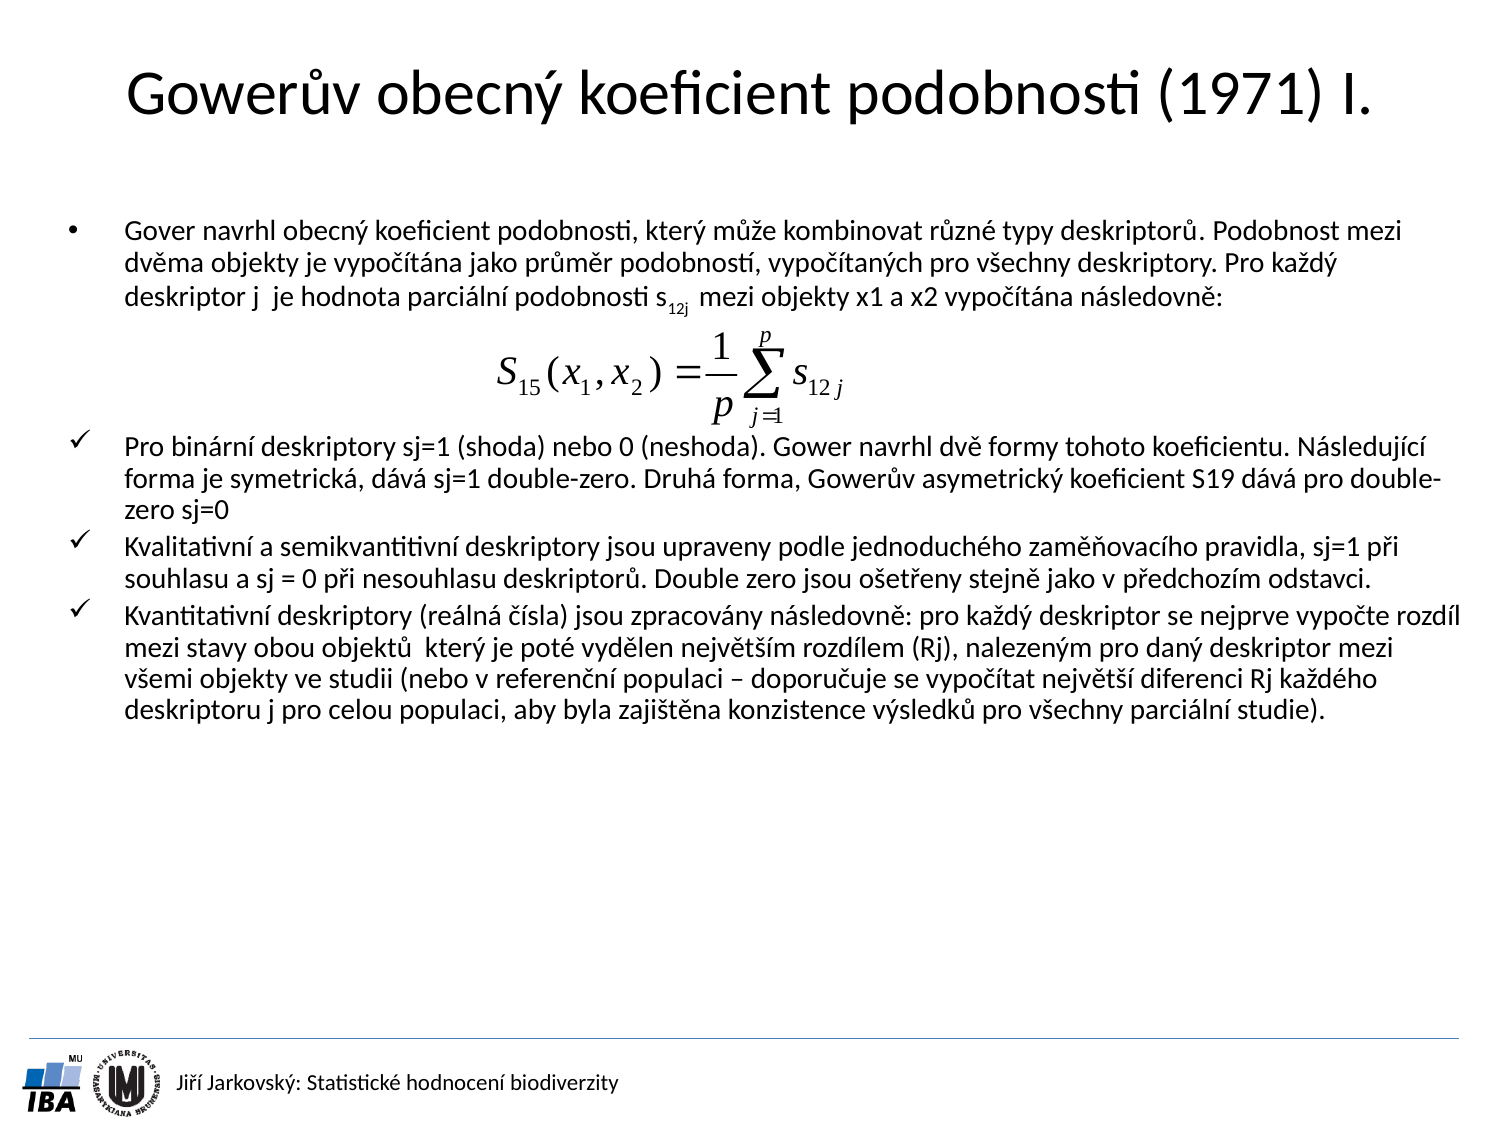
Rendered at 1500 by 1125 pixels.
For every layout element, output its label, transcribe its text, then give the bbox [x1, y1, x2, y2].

title Gowerův obecný koeficient podobnosti (1971) I. [75, 42, 1425, 135]
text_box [489, 314, 857, 436]
list Gover navrhl obecný koeficient podobnosti, který může kombinovat různé typy deskriptorů. Podobnost mezi dvěma objekty je vypočítána jako průměr podobností, vypočítaných pro všechny deskriptory. Pro každý deskriptor j je hodnota parciální podobnosti s12j mezi objekty x1 a x2 vypočítána následovně: Pro binární deskriptory sj=1 (shoda) nebo 0 (neshoda). Gower navrhl dvě formy tohoto koeficientu. Následující forma je symetrická, dává sj=1 double-zero. Druhá forma, Gowerův asymetrický koeficient S19 dává pro double-zero sj=0 Kvalitativní a semikvantitivní deskriptory jsou upraveny podle jednoduchého zaměňovacího pravidla, sj=1 při souhlasu a sj = 0 při nesouhlasu deskriptorů. Double zero jsou ošetřeny stejně jako v předchozím odstavci. Kvantitativní deskriptory (reálná čísla) jsou zpracovány následovně: pro každý deskriptor se nejprve vypočte rozdíl mezi stavy obou objektů který je poté vydělen největším rozdílem (Rj), nalezeným pro daný deskriptor mezi všemi objekty ve studii (nebo v referenční populaci – doporučuje se vypočítat největší diferenci Rj každého deskriptoru j pro celou populaci, aby byla zajištěna konzistence výsledků pro všechny parciální studie). [53, 208, 1479, 524]
picture [93, 1071, 160, 1117]
picture [22, 1055, 82, 1112]
list Gover navrhl obecný koeficient podobnosti, který může kombinovat různé typy deskriptorů. Podobnost mezi dvěma objekty je vypočítána jako průměr podobností, vypočítaných pro všechny deskriptory. Pro každý deskriptor j je hodnota parciální podobnosti s12j mezi objekty x1 a x2 vypočítána následovně: Pro binární deskriptory sj=1 (shoda) nebo 0 (neshoda). Gower navrhl dvě formy tohoto koeficientu. Následující forma je symetrická, dává sj=1 double-zero. Druhá forma, Gowerův asymetrický koeficient S19 dává pro double-zero sj=0 Kvalitativní a semikvantitivní deskriptory jsou upraveny podle jednoduchého zaměňovacího pravidla, sj=1 při souhlasu a sj = 0 při nesouhlasu deskriptorů. Double zero jsou ošetřeny stejně jako v předchozím odstavci. Kvantitativní deskriptory (reálná čísla) jsou zpracovány následovně: pro každý deskriptor se nejprve vypočte rozdíl mezi stavy obou objektů který je poté vydělen největším rozdílem (Rj), nalezeným pro daný deskriptor mezi všemi objekty ve studii (nebo v referenční populaci – doporučuje se vypočítat největší diferenci Rj každého deskriptoru j pro celou populaci, aby byla zajištěna konzistence výsledků pro všechny parciální studie). [53, 526, 1479, 1071]
